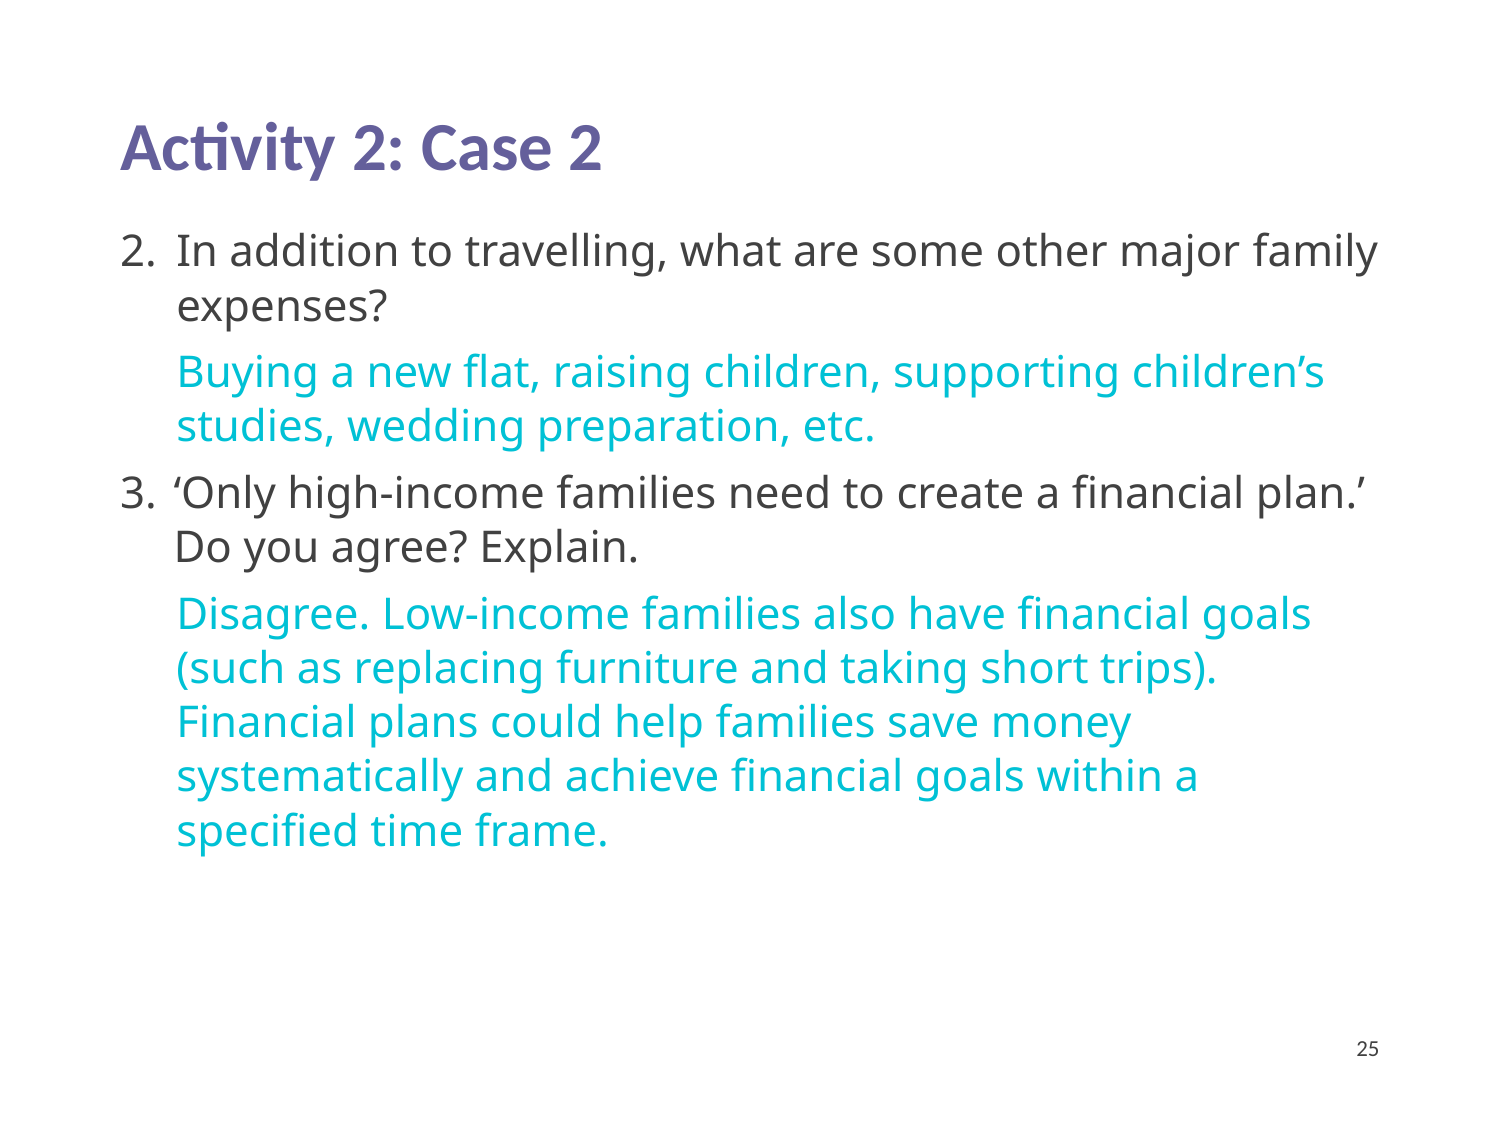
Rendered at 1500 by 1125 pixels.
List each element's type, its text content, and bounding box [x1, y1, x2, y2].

slide_number 25 [1353, 1035, 1381, 1062]
list Activity 2: Case 2 [119, 113, 1382, 218]
list In addition to travelling, what are some other major family expenses? Buying a new flat, raising children, supporting children’s studies, wedding preparation, etc. ‘Only high-income families need to create a financial plan.’ Do you agree? Explain. Disagree. Low-income families also have financial goals (such as replacing furniture and taking short trips). Financial plans could help families save money systematically and achieve financial goals within a specified time frame. [119, 220, 1381, 1017]
